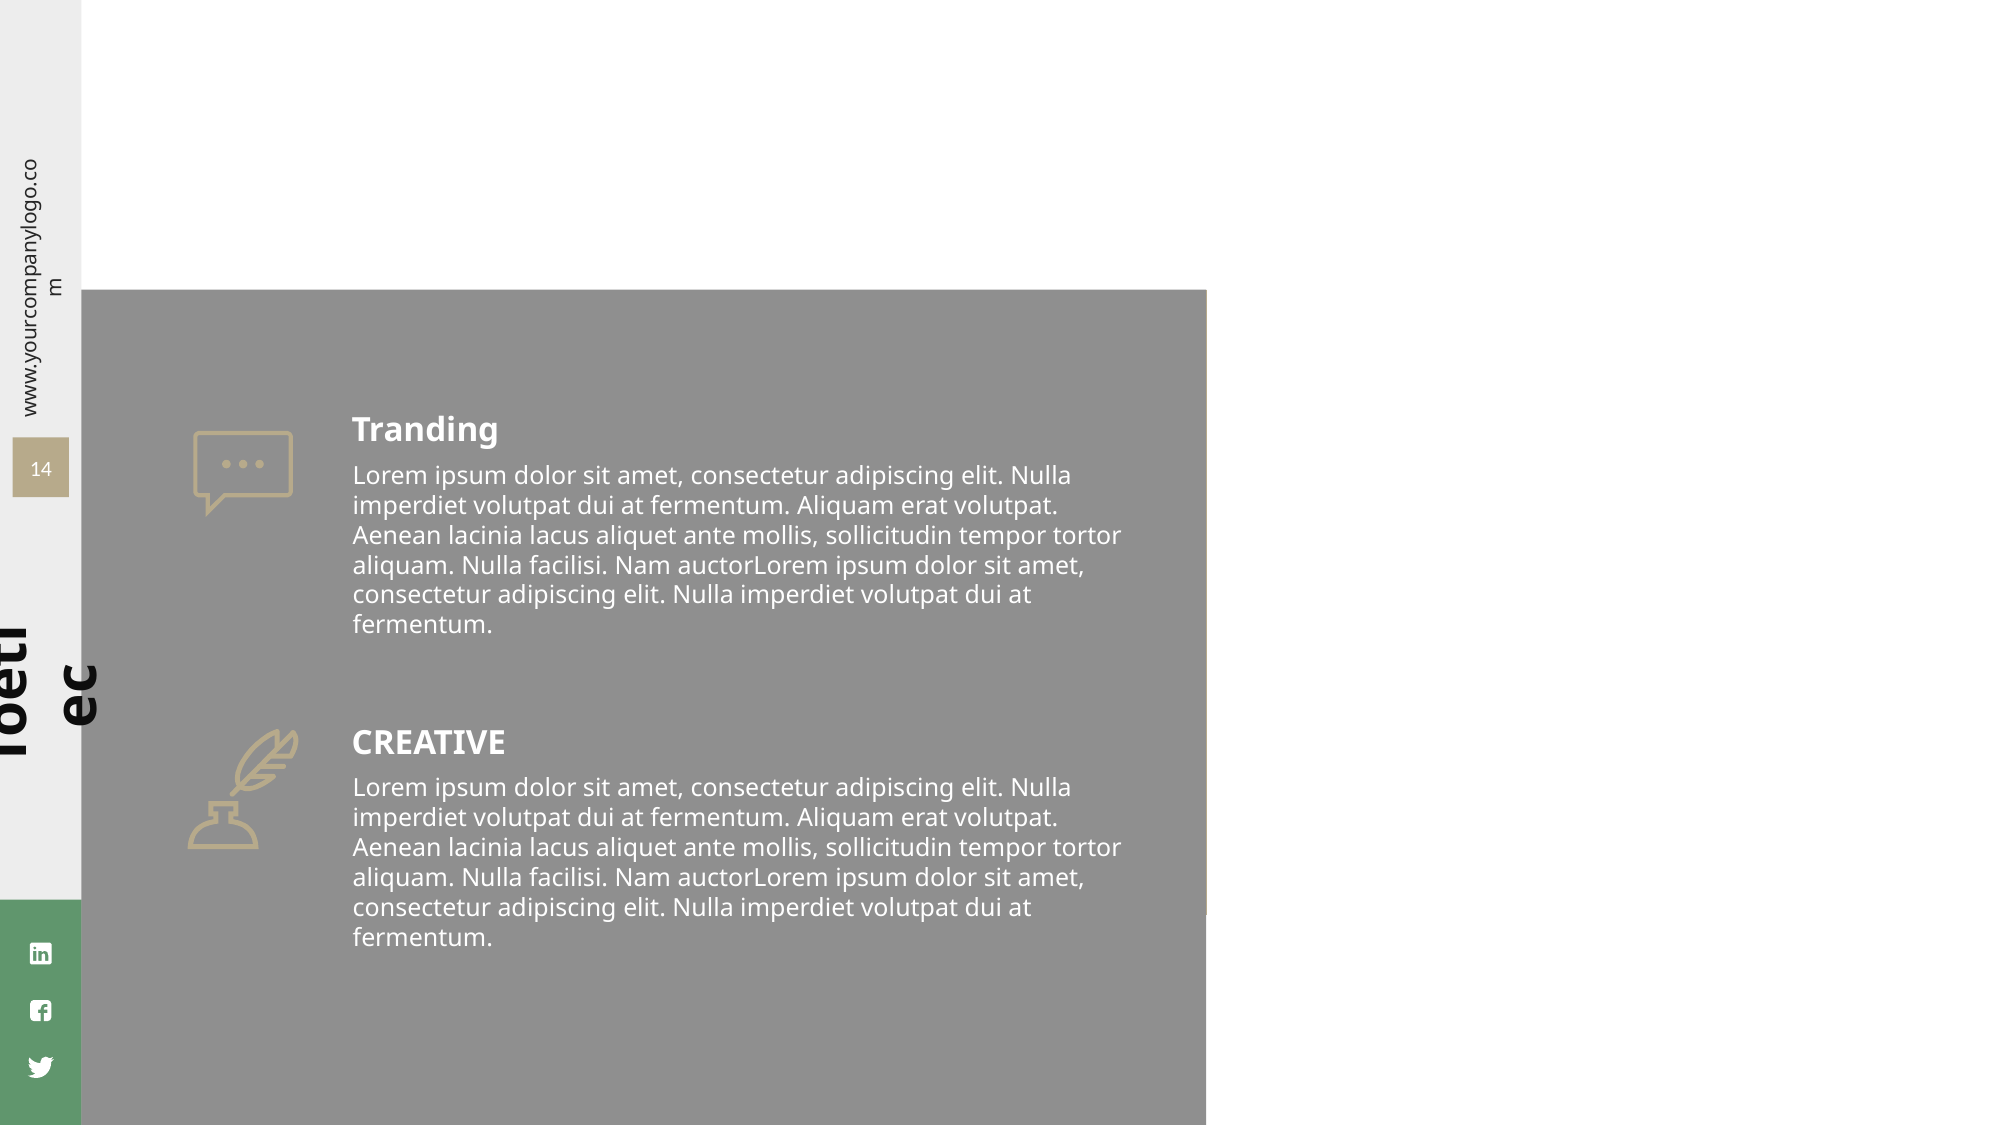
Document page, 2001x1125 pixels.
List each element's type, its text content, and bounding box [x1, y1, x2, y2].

slide_number 14 [12, 437, 69, 498]
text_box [187, 729, 299, 850]
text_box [193, 430, 293, 518]
picture [81, 0, 2000, 1125]
